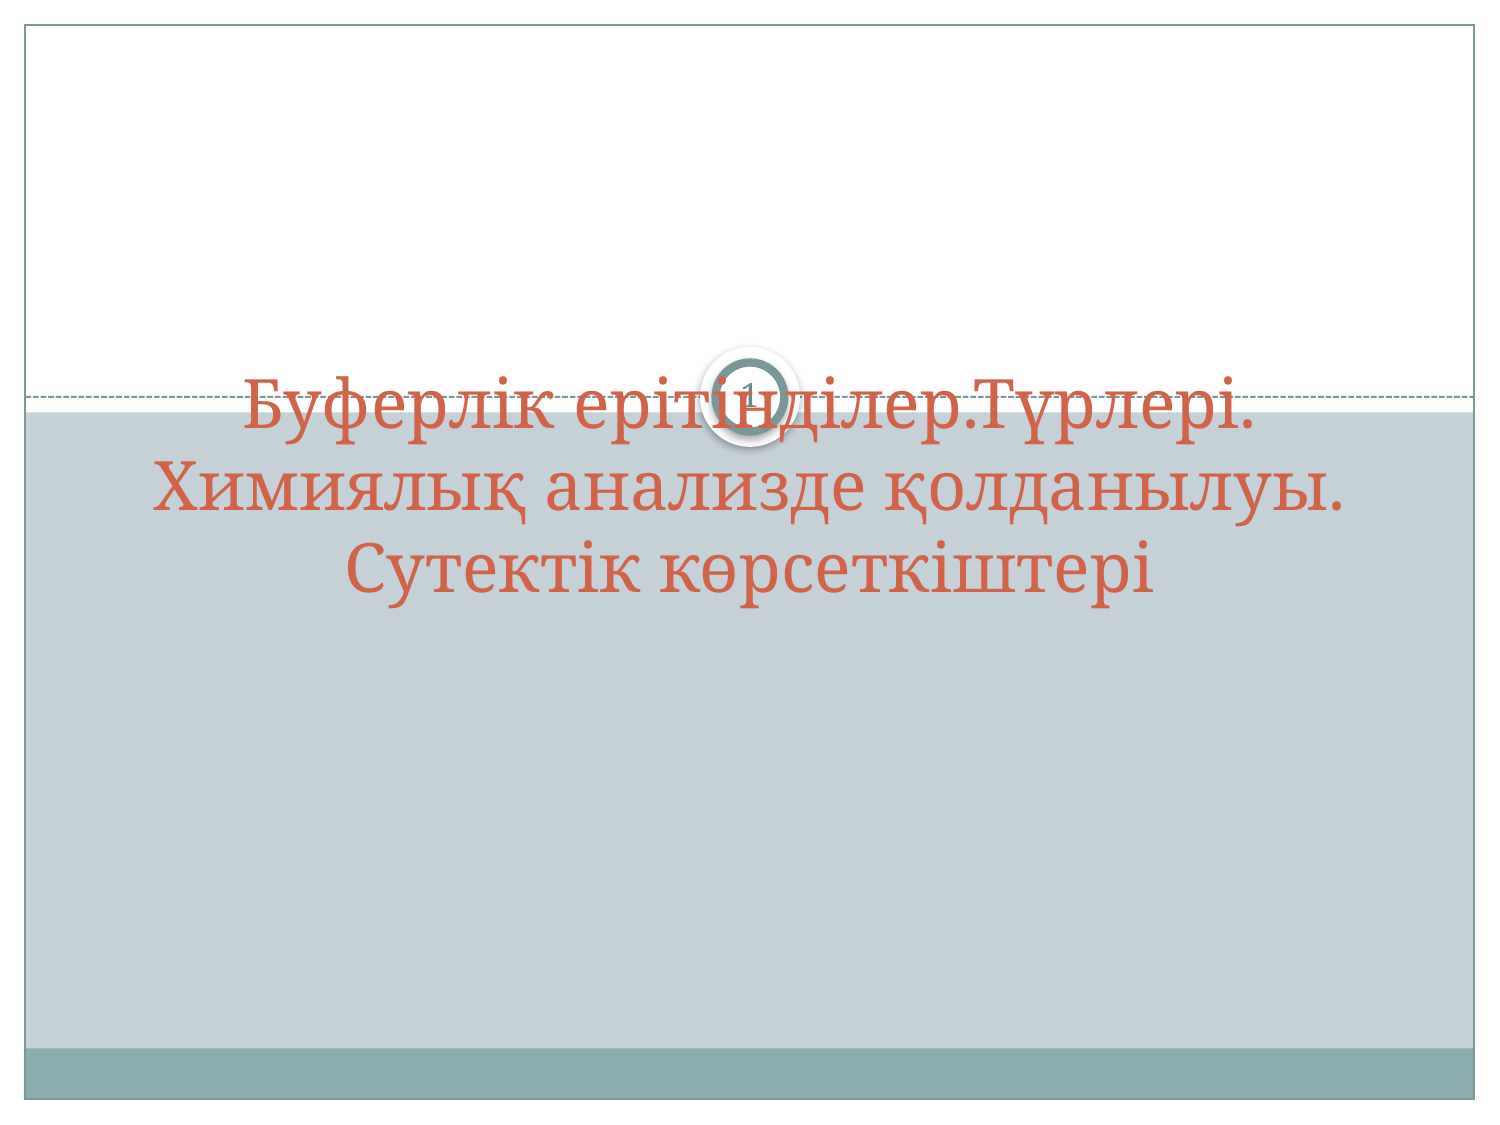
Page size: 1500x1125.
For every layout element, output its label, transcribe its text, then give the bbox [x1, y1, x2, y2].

title Буферлік ерітінділер.Түрлері. Химиялық анализде қолданылуы. Сутектік көрсеткіштері [111, 326, 1388, 614]
